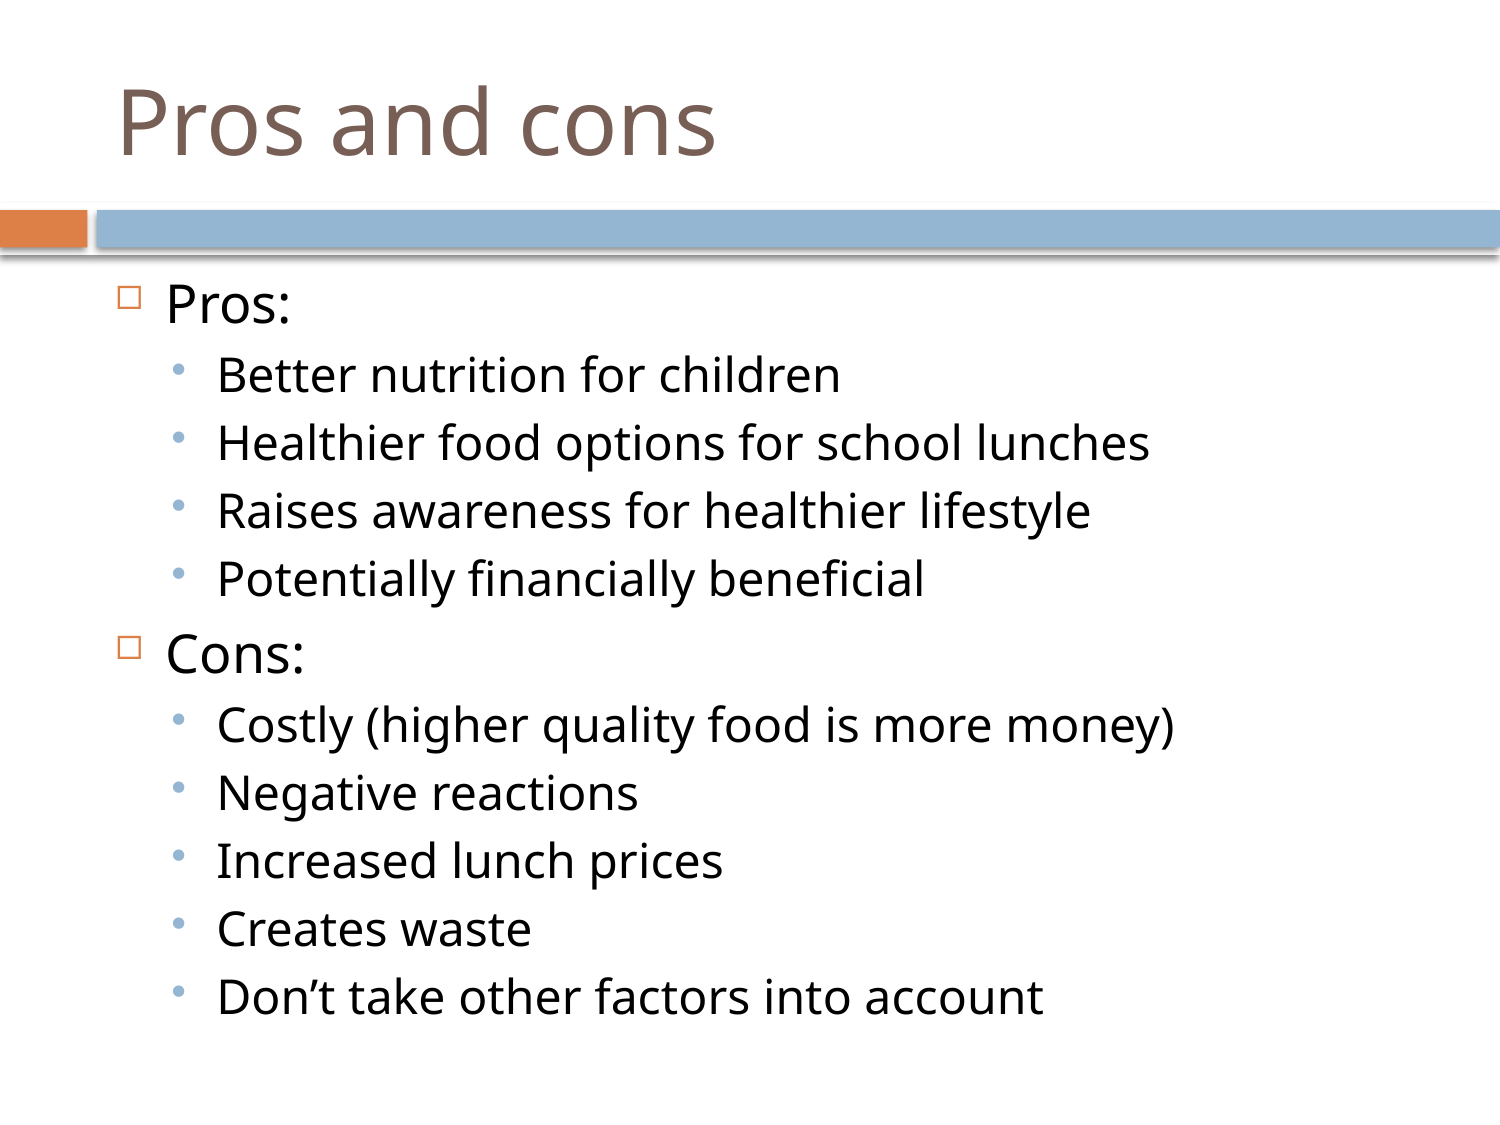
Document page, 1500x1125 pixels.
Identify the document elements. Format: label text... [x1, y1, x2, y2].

list Pros: Better nutrition for children Healthier food options for school lunches Raises awareness for healthier lifestyle Potentially financially beneficial Cons: Costly (higher quality food is more money) Negative reactions Increased lunch prices Creates waste Don’t take other factors into account [100, 262, 1438, 1038]
title Pros and cons [100, 37, 1438, 200]
